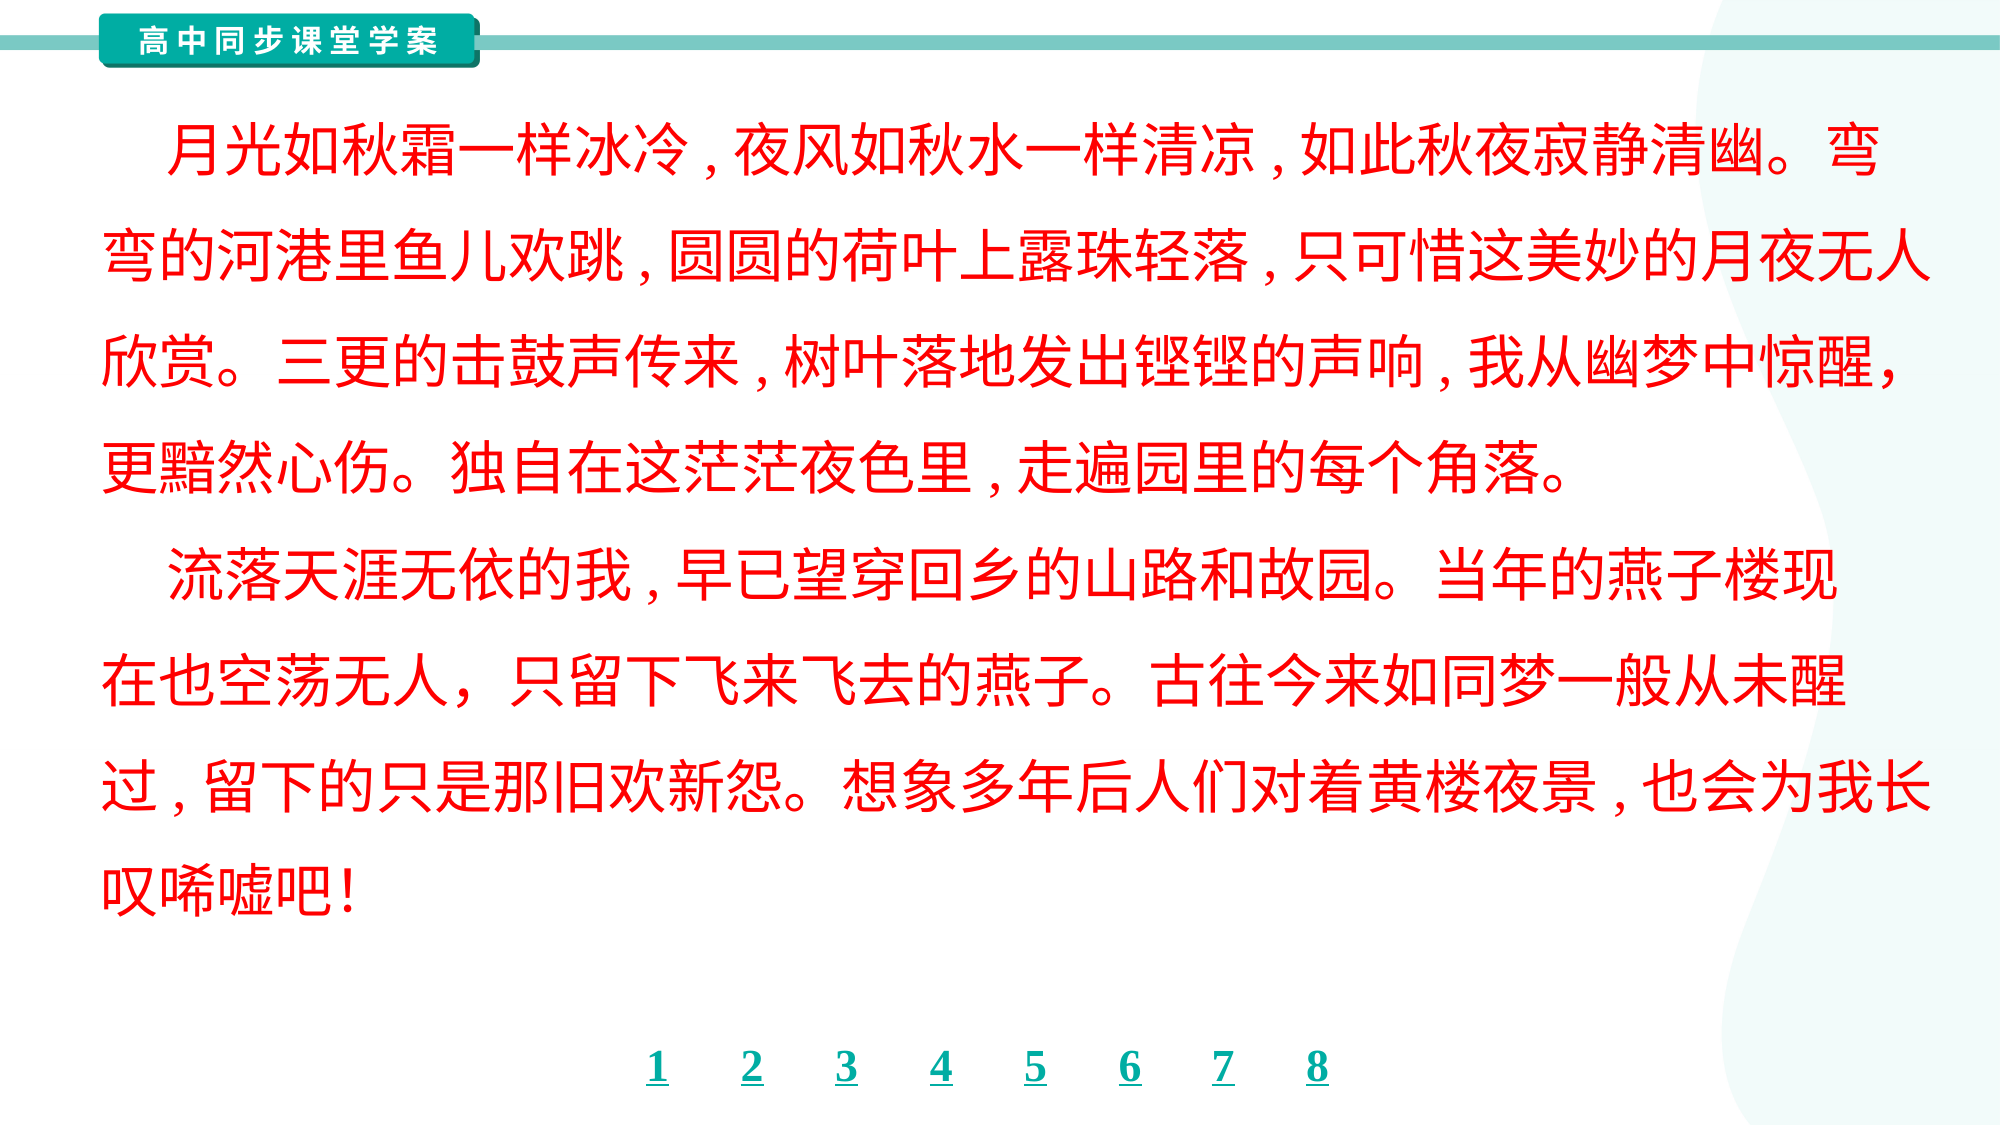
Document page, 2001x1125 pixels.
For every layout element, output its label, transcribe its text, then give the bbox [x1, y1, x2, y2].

picture [0, 0, 2000, 1125]
text_box 月光如秋霜一样冰冷,夜风如秋水一样清凉,如此秋夜寂静清幽。弯 弯的河港里鱼儿欢跳,圆圆的荷叶上露珠轻落,只可惜这美妙的月夜无人 欣赏。三更的击鼓声传来,树叶落地发出铿铿的声响,我从幽梦中惊醒， 更黯然心伤。独自在这茫茫夜色里,走遍园里的每个角落。 流落天涯无依的我,早已望穿回乡的山路和故园。当年的燕子楼现 在也空荡无人，只留下飞来飞去的燕子。古往今来如同梦一般从未醒 过,留下的只是那旧欢新怨。想象多年后人们对着黄楼夜景,也会为我长 叹唏嘘吧！ [100, 76, 1899, 914]
